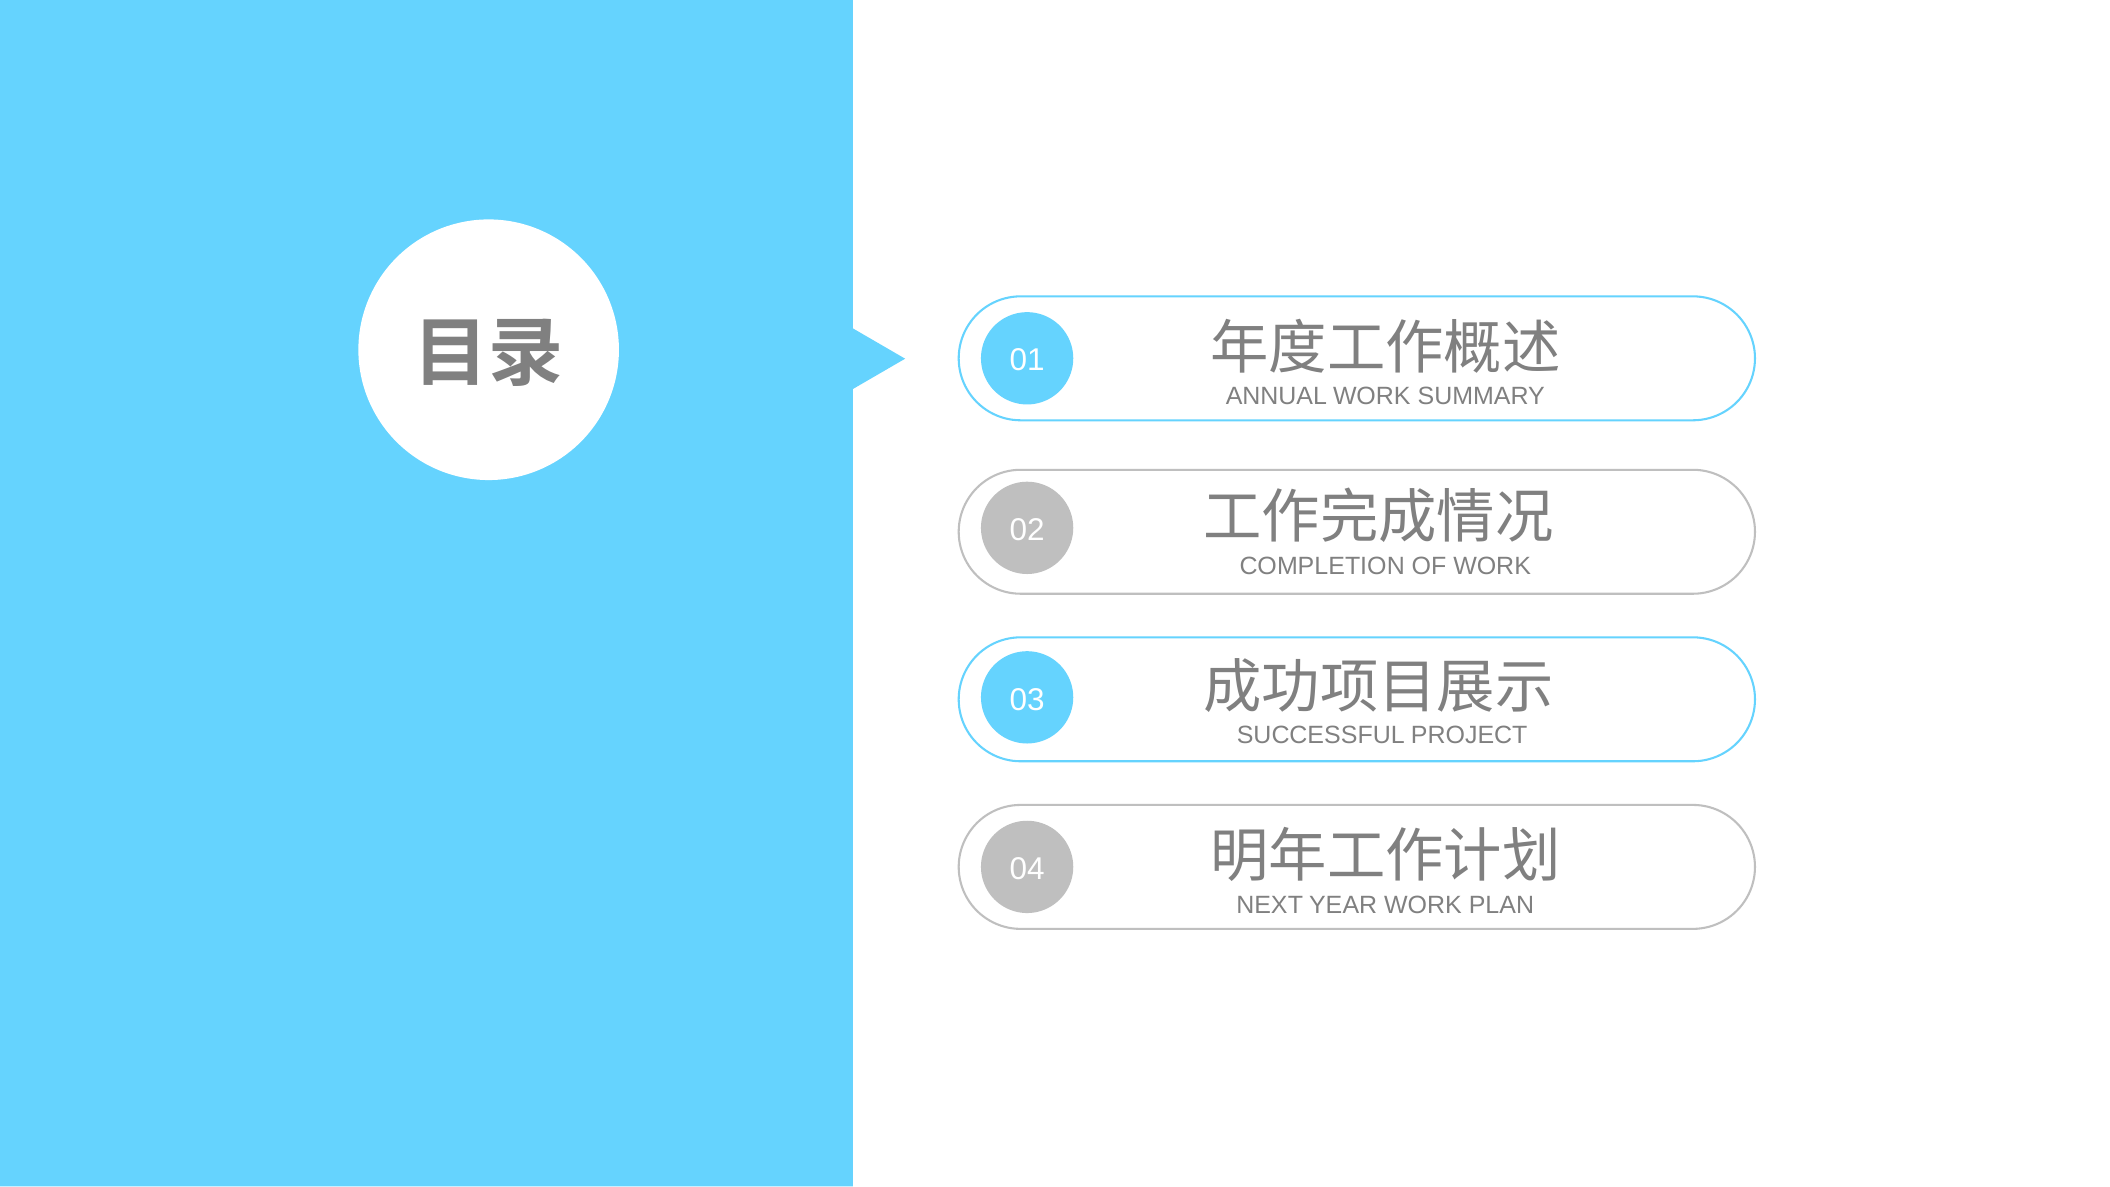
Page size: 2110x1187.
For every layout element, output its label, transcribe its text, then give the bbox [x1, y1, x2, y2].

text_box 01 [979, 311, 1075, 406]
text_box [957, 468, 1757, 595]
text_box 04 [979, 819, 1075, 915]
text_box [957, 636, 1757, 763]
text_box 目录 [357, 218, 620, 482]
text_box [957, 295, 1757, 422]
text_box [854, 327, 908, 390]
text_box 02 [979, 480, 1075, 576]
text_box [0, 0, 854, 1187]
text_box 03 [979, 650, 1075, 745]
text_box [957, 803, 1757, 930]
